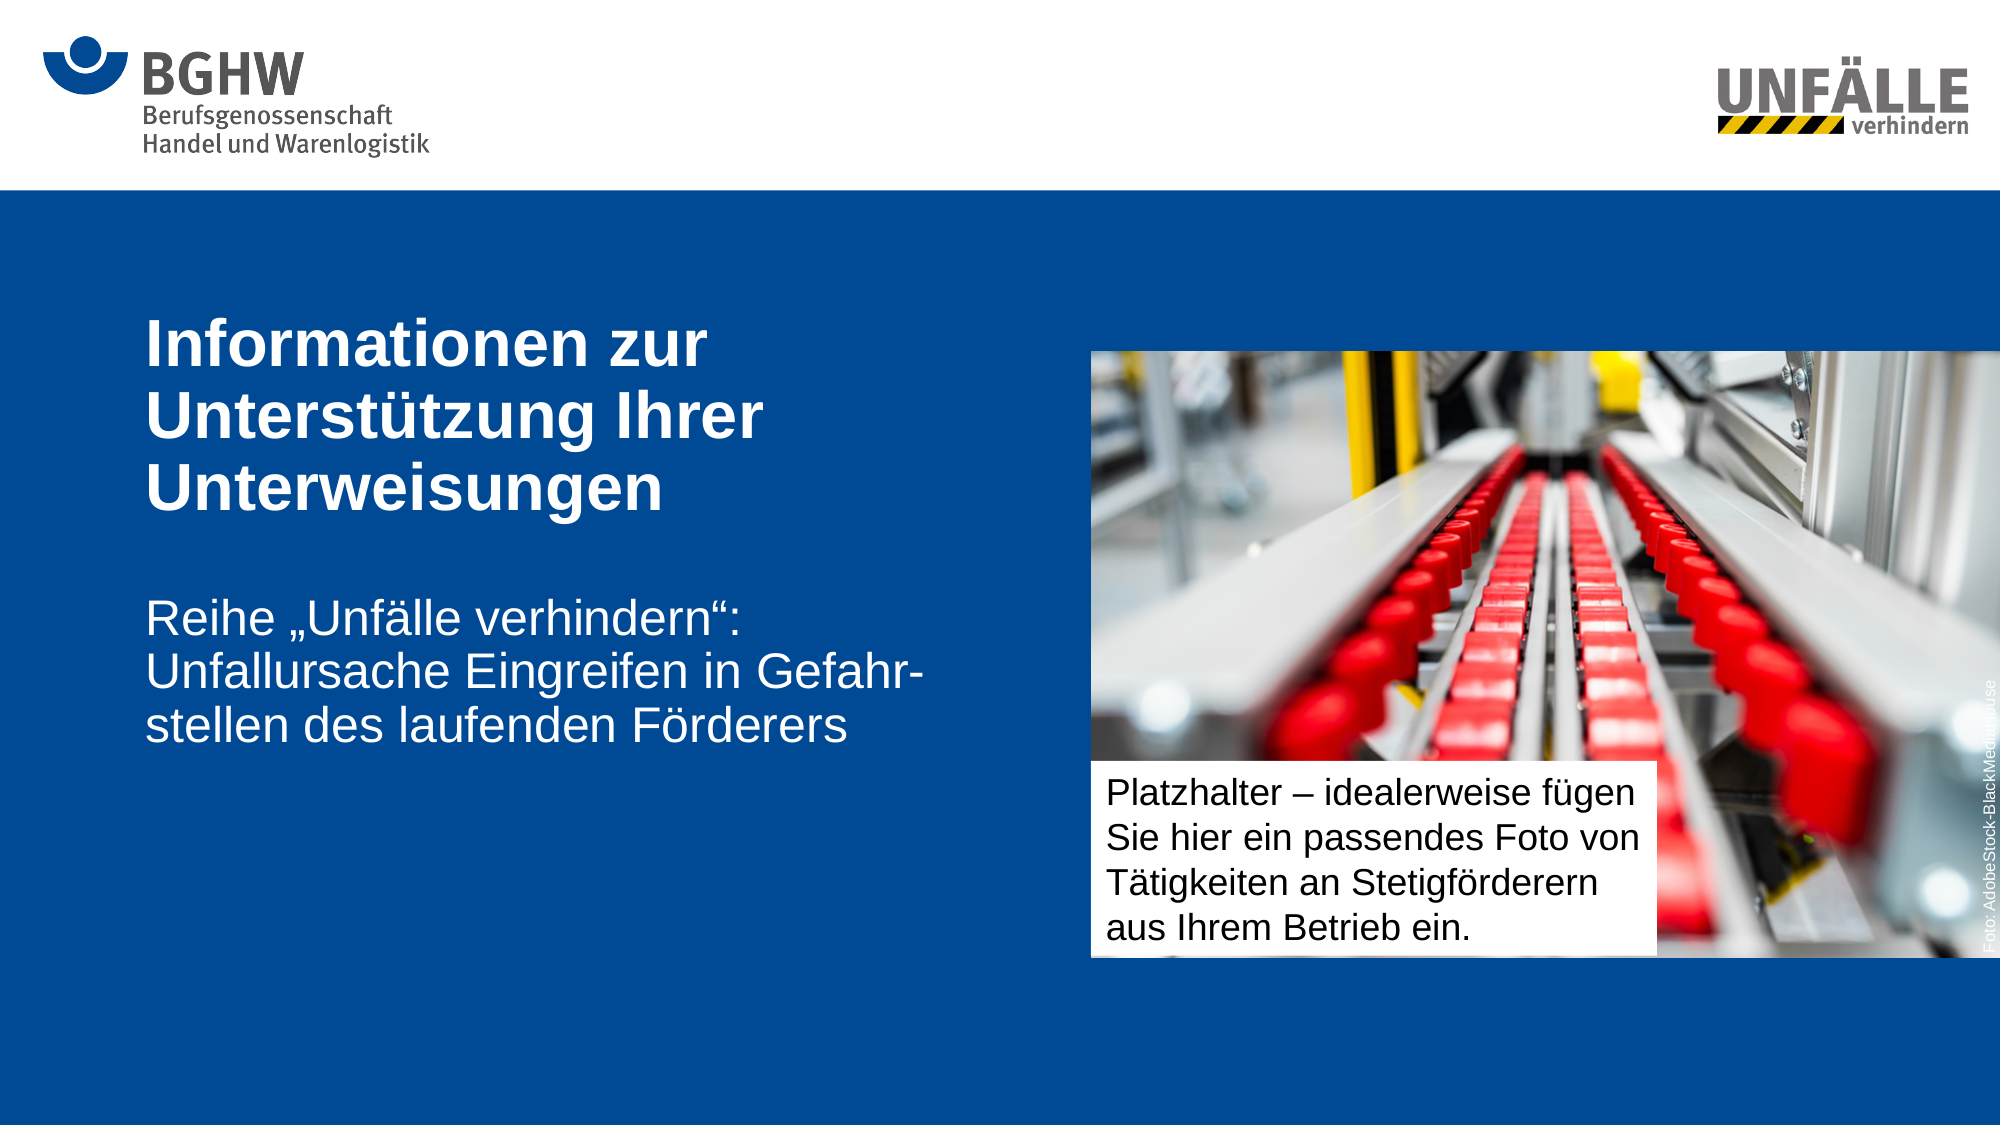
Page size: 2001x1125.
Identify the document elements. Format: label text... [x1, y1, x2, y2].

title Informationen zur Unterstützung Ihrer Unterweisungen [145, 308, 971, 510]
picture [43, 36, 430, 158]
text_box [1090, 351, 2000, 958]
picture [1707, 29, 1984, 151]
subtitle Reihe „Unfälle verhindern“: Unfallursache Eingreifen in Gefahr-stellen des laufenden Förderers [145, 591, 1030, 753]
